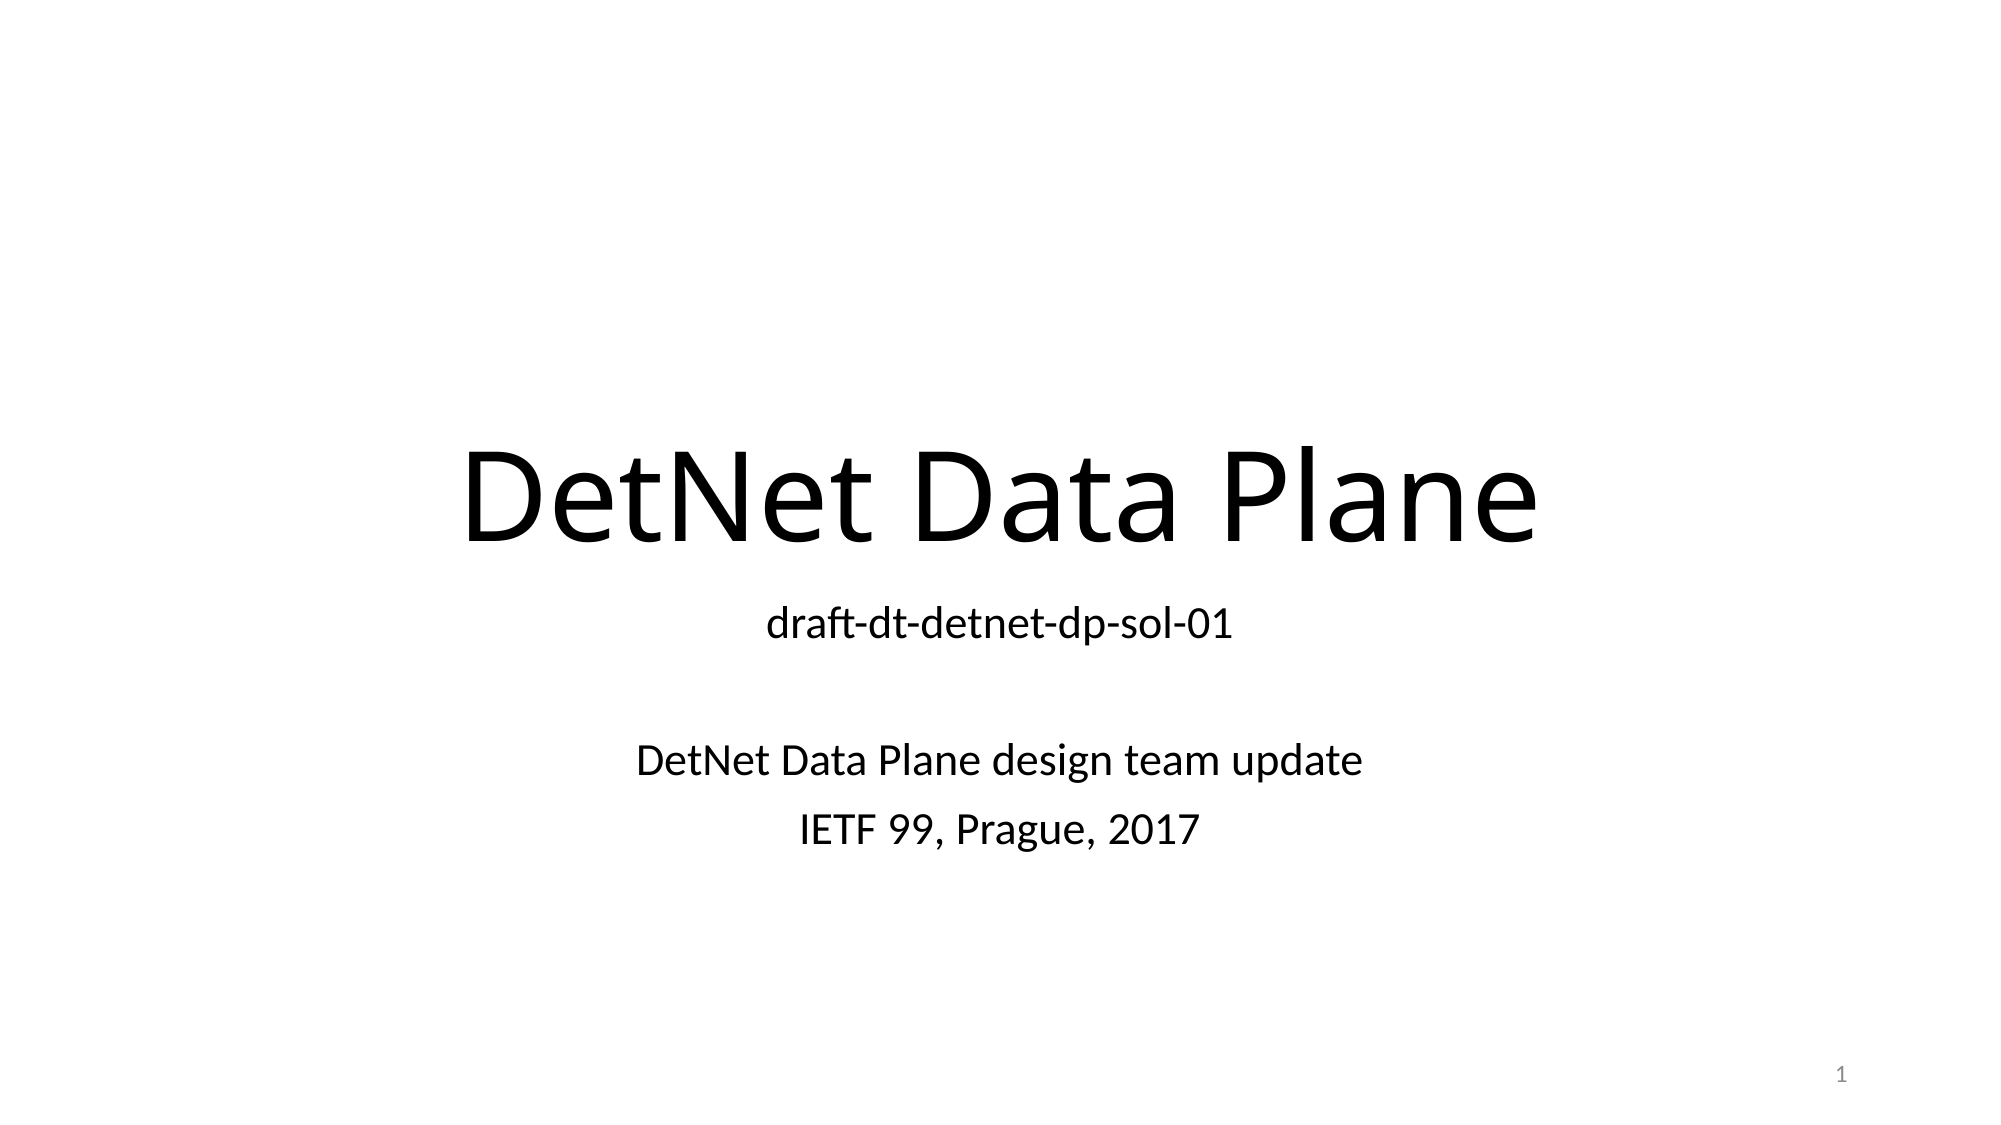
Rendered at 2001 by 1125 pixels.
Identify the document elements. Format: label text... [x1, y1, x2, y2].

slide_number 1 [1412, 1042, 1863, 1103]
title DetNet Data Plane [249, 184, 1750, 576]
subtitle draft-dt-detnet-dp-sol-01 DetNet Data Plane design team update IETF 99, Prague, 2017 [249, 590, 1750, 863]
